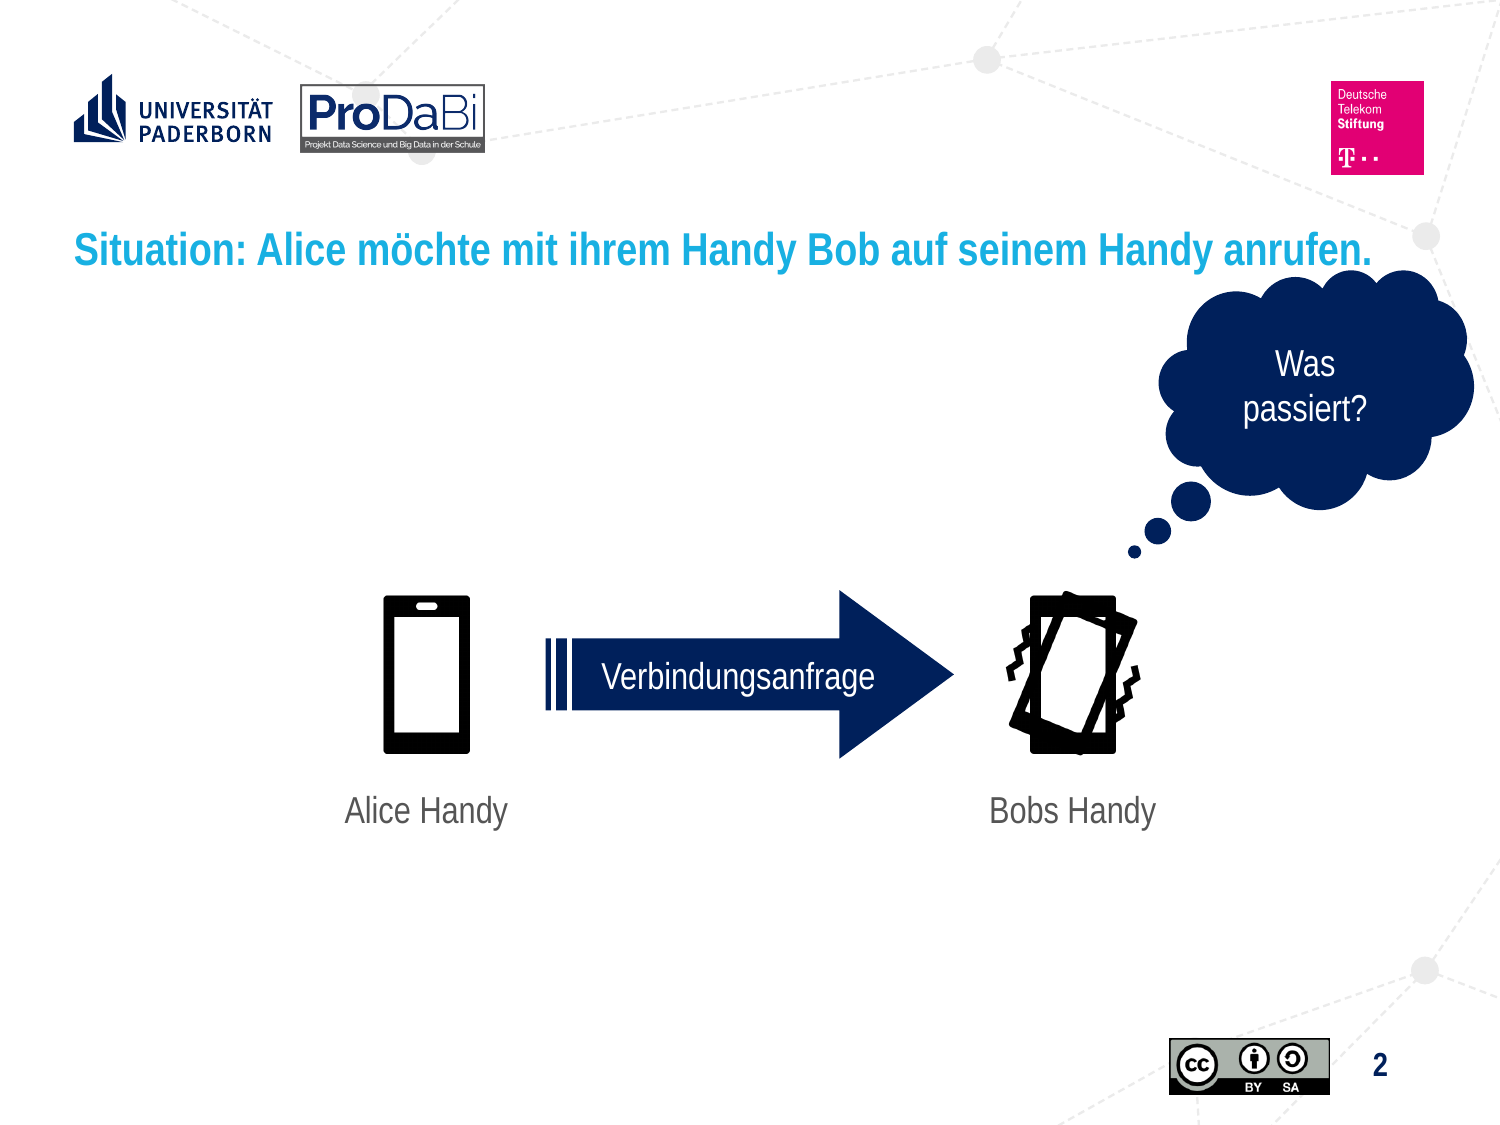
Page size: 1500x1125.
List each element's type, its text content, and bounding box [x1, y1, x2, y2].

text_box Verbindungsanfrage [555, 637, 568, 712]
picture [1169, 1038, 1330, 1095]
slide_number 2 [1330, 1042, 1389, 1091]
text_box Bobs Handy [974, 778, 1172, 838]
text_box Verbindungsanfrage [571, 588, 956, 761]
text_box Alice Handy [329, 778, 524, 838]
text_box Verbindungsanfrage [545, 637, 552, 712]
title Situation: Alice möchte mit ihrem Handy Bob auf seinem Handy anrufen. [73, 224, 1427, 323]
text_box Was passiert? [1126, 544, 1143, 560]
picture [340, 588, 513, 761]
text_box Was passiert? [1157, 269, 1476, 512]
text_box Was passiert? [1169, 480, 1213, 523]
text_box Was passiert? [1143, 516, 1173, 546]
picture [300, 84, 485, 153]
picture [1331, 81, 1424, 175]
picture [987, 587, 1159, 761]
